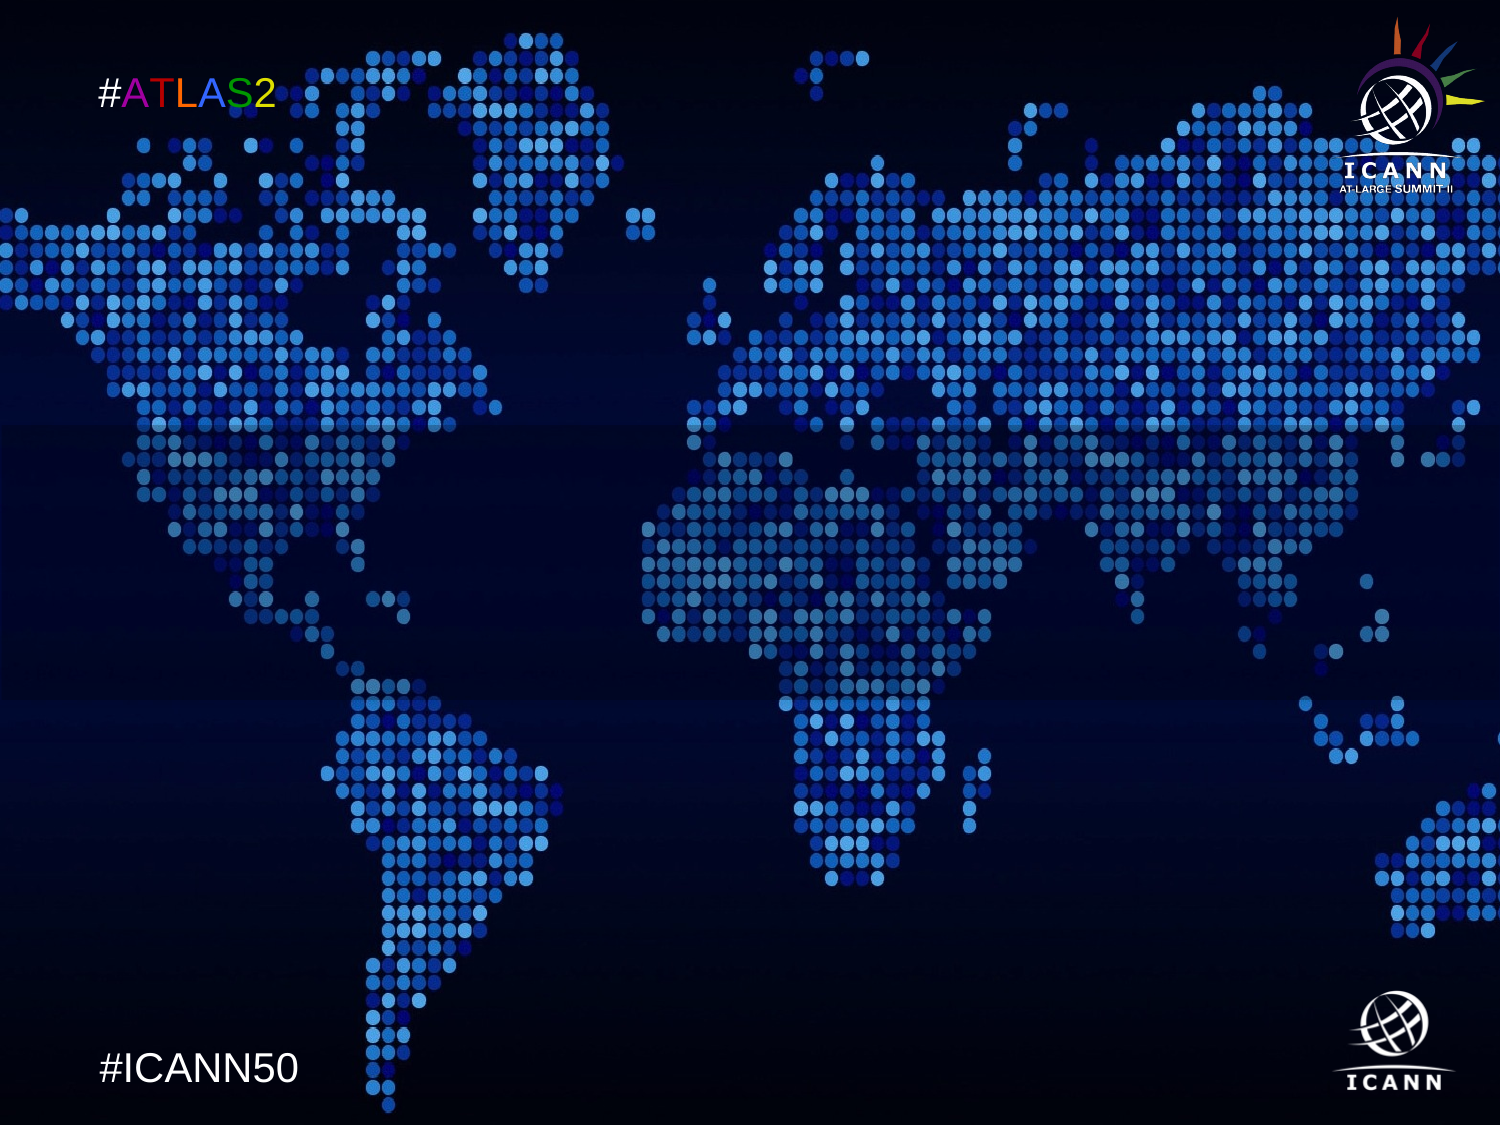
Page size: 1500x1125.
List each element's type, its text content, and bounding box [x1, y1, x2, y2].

picture [0, 0, 1500, 1125]
text_box #ATLAS2 [87, 62, 288, 119]
